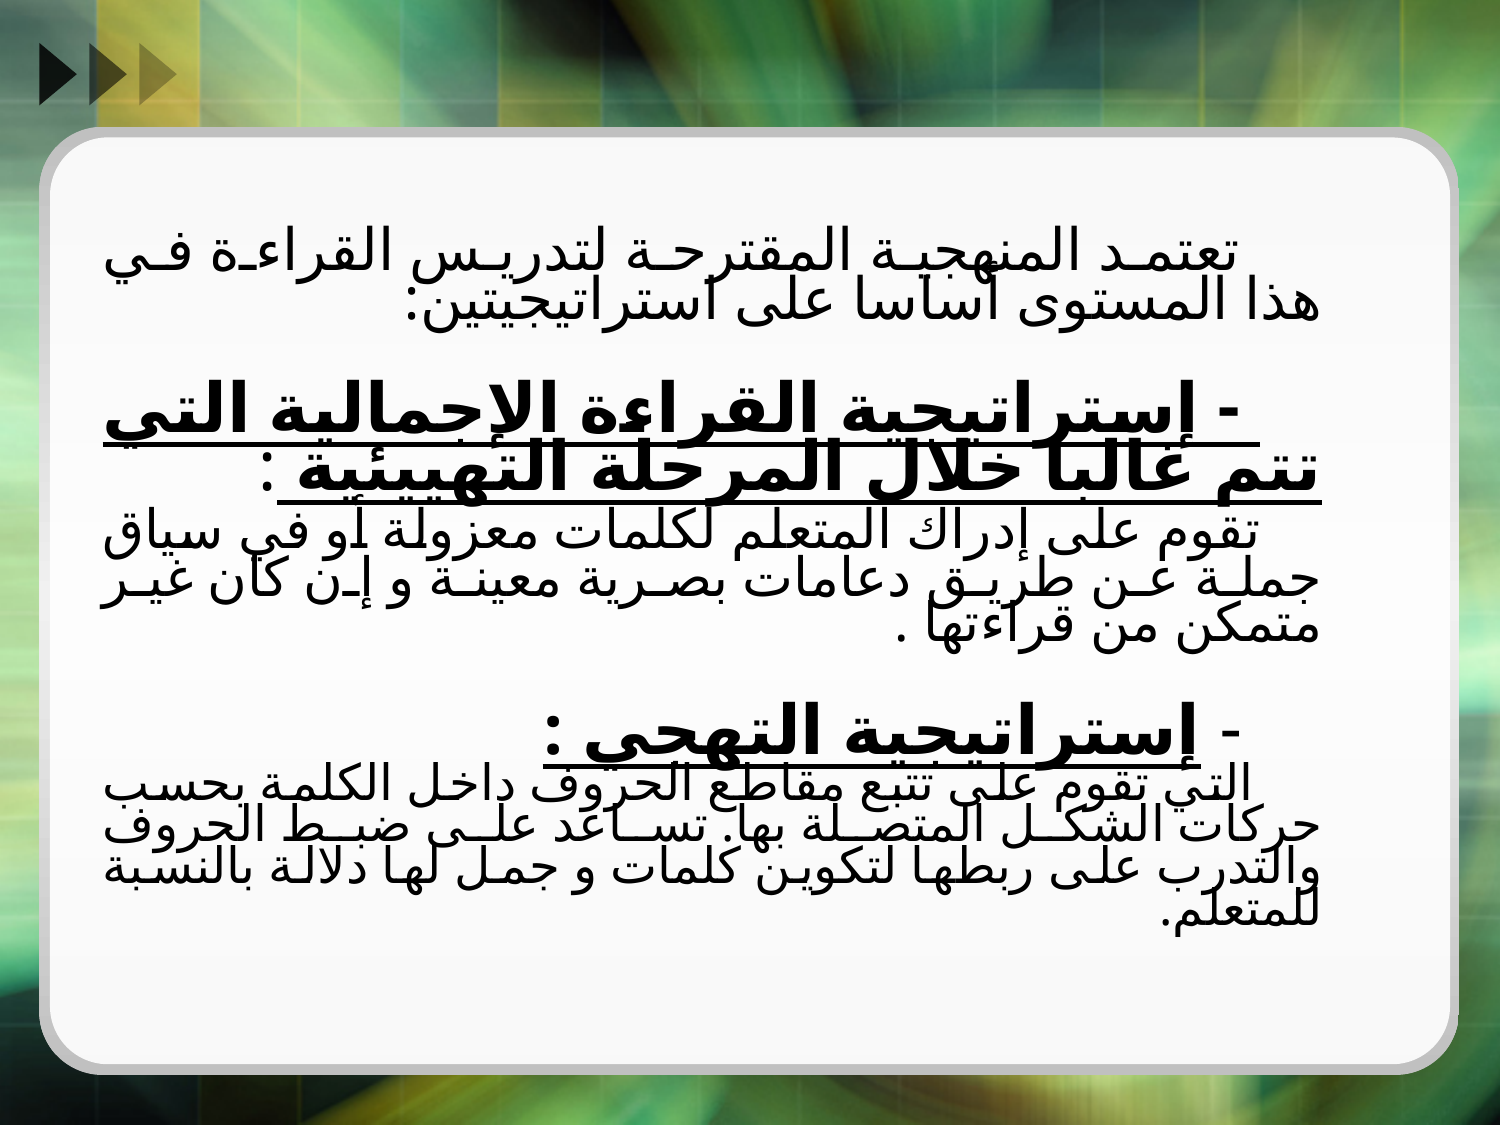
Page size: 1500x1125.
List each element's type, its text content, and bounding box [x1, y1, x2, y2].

picture [0, 0, 1500, 1125]
list تعتمد المنهجية المقترحة لتدريس القراءة في هذا المستوى أساسا على استراتيجيتين: - إستراتيجية القراءة الإجمالية التي تتم غالبا خلال المرحلة التهييئية : تقوم على إدراك المتعلم لكلمات معزولة أو في سياق جملة عن طريق دعامات بصرية معينة و إن كان غير متمكن من قراءتها . - إستراتيجية التهجي : التي تقوم على تتبع مقاطع الحروف داخل الكلمة بحسب حركات الشكل المتصلة بها. تساعد على ضبط الحروف والتدرب على ربطها لتكوين كلمات و جمل لها دلالة بالنسبة للمتعلم. [87, 174, 1438, 1038]
